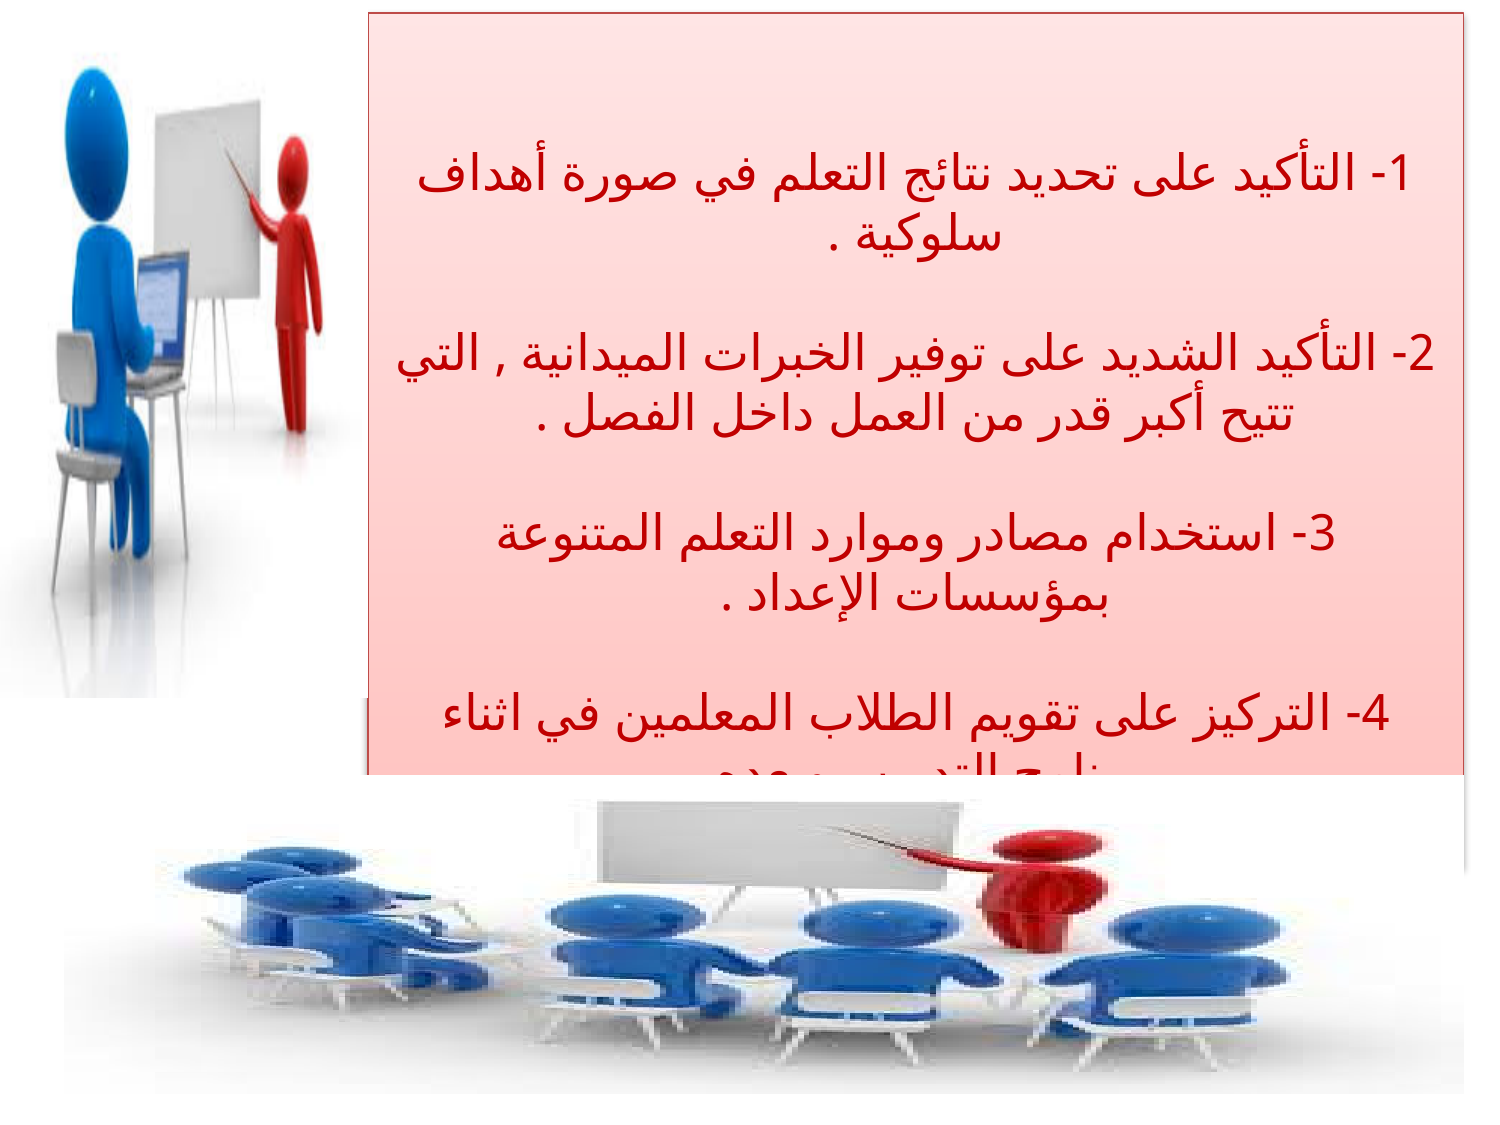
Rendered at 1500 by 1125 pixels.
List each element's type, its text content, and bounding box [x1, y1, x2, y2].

picture [64, 774, 1464, 1095]
text_box 1- التأكيد على تحديد نتائج التعلم في صورة أهداف سلوكية . 2- التأكيد الشديد على توفير الخبرات الميدانية , التي تتيح أكبر قدر من العمل داخل الفصل . 3- استخدام مصادر وموارد التعلم المتنوعة بمؤسسات الإعداد . 4- التركيز على تقويم الطلاب المعلمين في اثناء برنامج التدريب وبعده . [367, 12, 1464, 774]
picture [0, 0, 369, 698]
